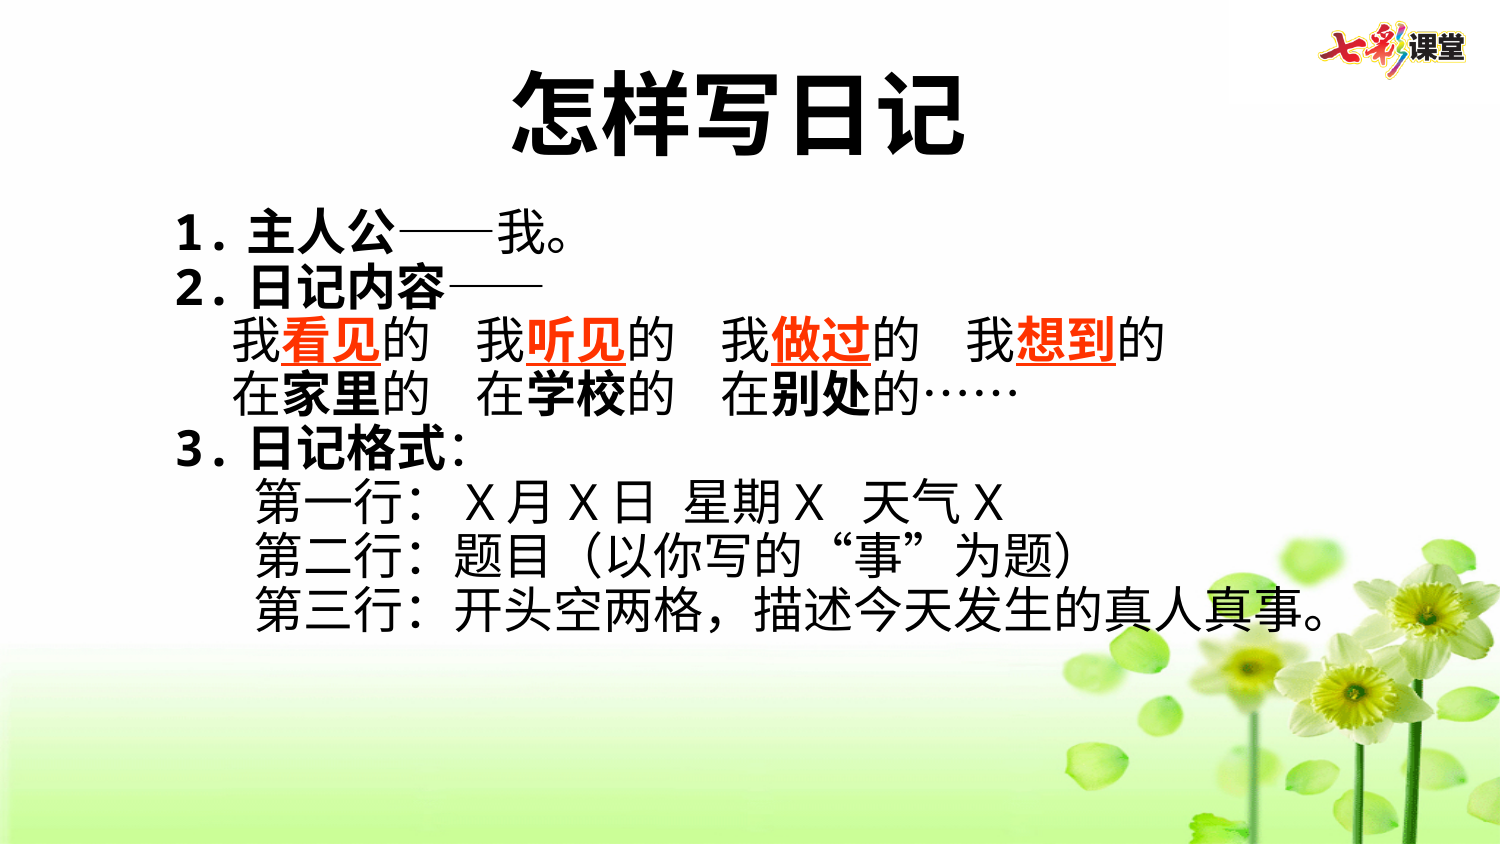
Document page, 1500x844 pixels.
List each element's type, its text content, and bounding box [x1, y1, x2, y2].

title 怎样写日记 [341, 49, 1134, 186]
subtitle 1.主人公——我。 2.日记内容—— 我看见的 我听见的 我做过的 我想到的 在家里的 在学校的 在别处的…… 3.日记格式： 第一行：X月X日 星期X 天气X 第二行：题目（以你写的“事”为题） 第三行：开头空两格，描述今天发生的真人真事。 [159, 200, 1388, 741]
picture [0, 0, 1500, 844]
